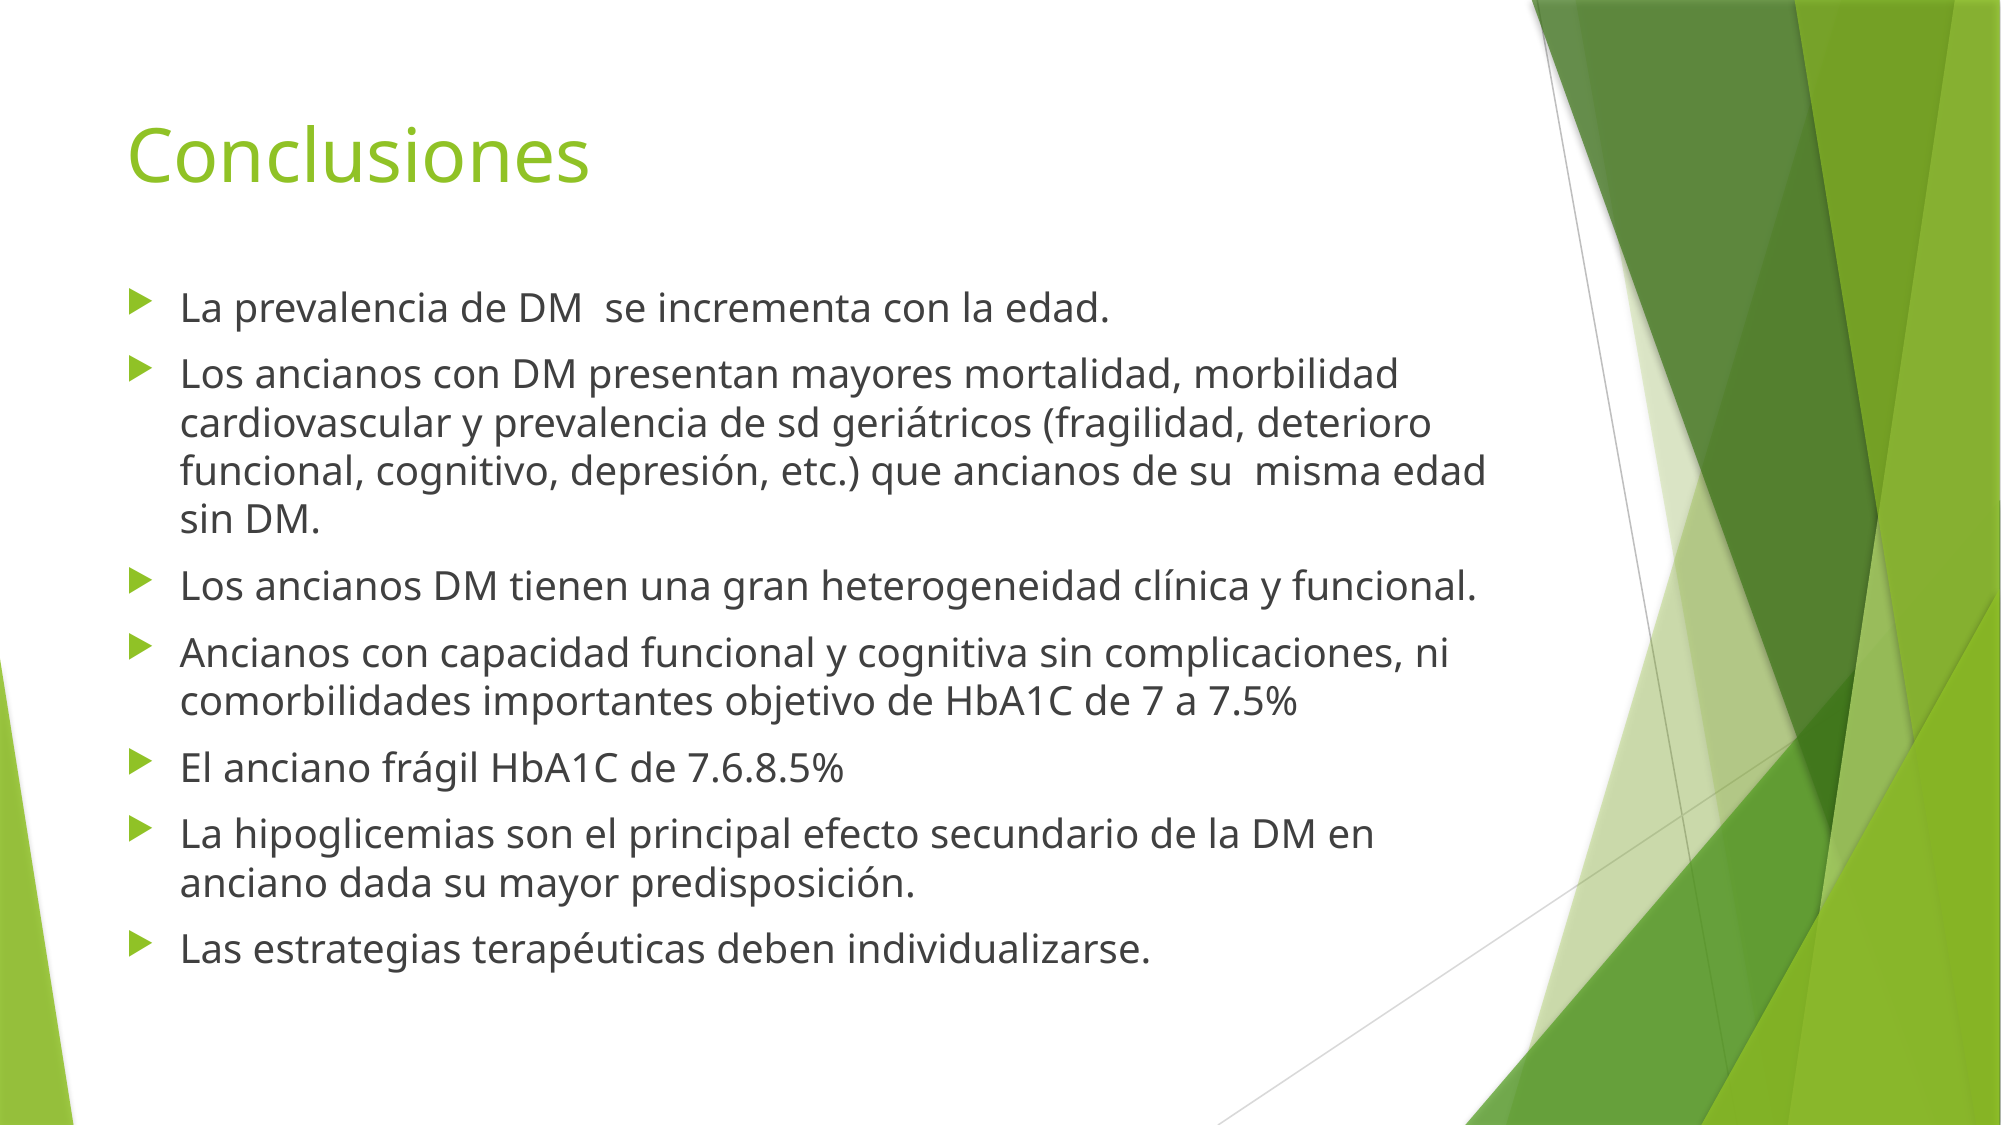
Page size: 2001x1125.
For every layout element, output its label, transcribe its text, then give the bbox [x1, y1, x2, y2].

title Conclusiones [111, 99, 1522, 274]
list La prevalencia de DM se incrementa con la edad. Los ancianos con DM presentan mayores mortalidad, morbilidad cardiovascular y prevalencia de sd geriátricos (fragilidad, deterioro funcional, cognitivo, depresión, etc.) que ancianos de su misma edad sin DM. Los ancianos DM tienen una gran heterogeneidad clínica y funcional. Ancianos con capacidad funcional y cognitiva sin complicaciones, ni comorbilidades importantes objetivo de HbA1C de 7 a 7.5% El anciano frágil HbA1C de 7.6.8.5% La hipoglicemias son el principal efecto secundario de la DM en anciano dada su mayor predisposición. Las estrategias terapéuticas deben individualizarse. [111, 274, 1522, 992]
